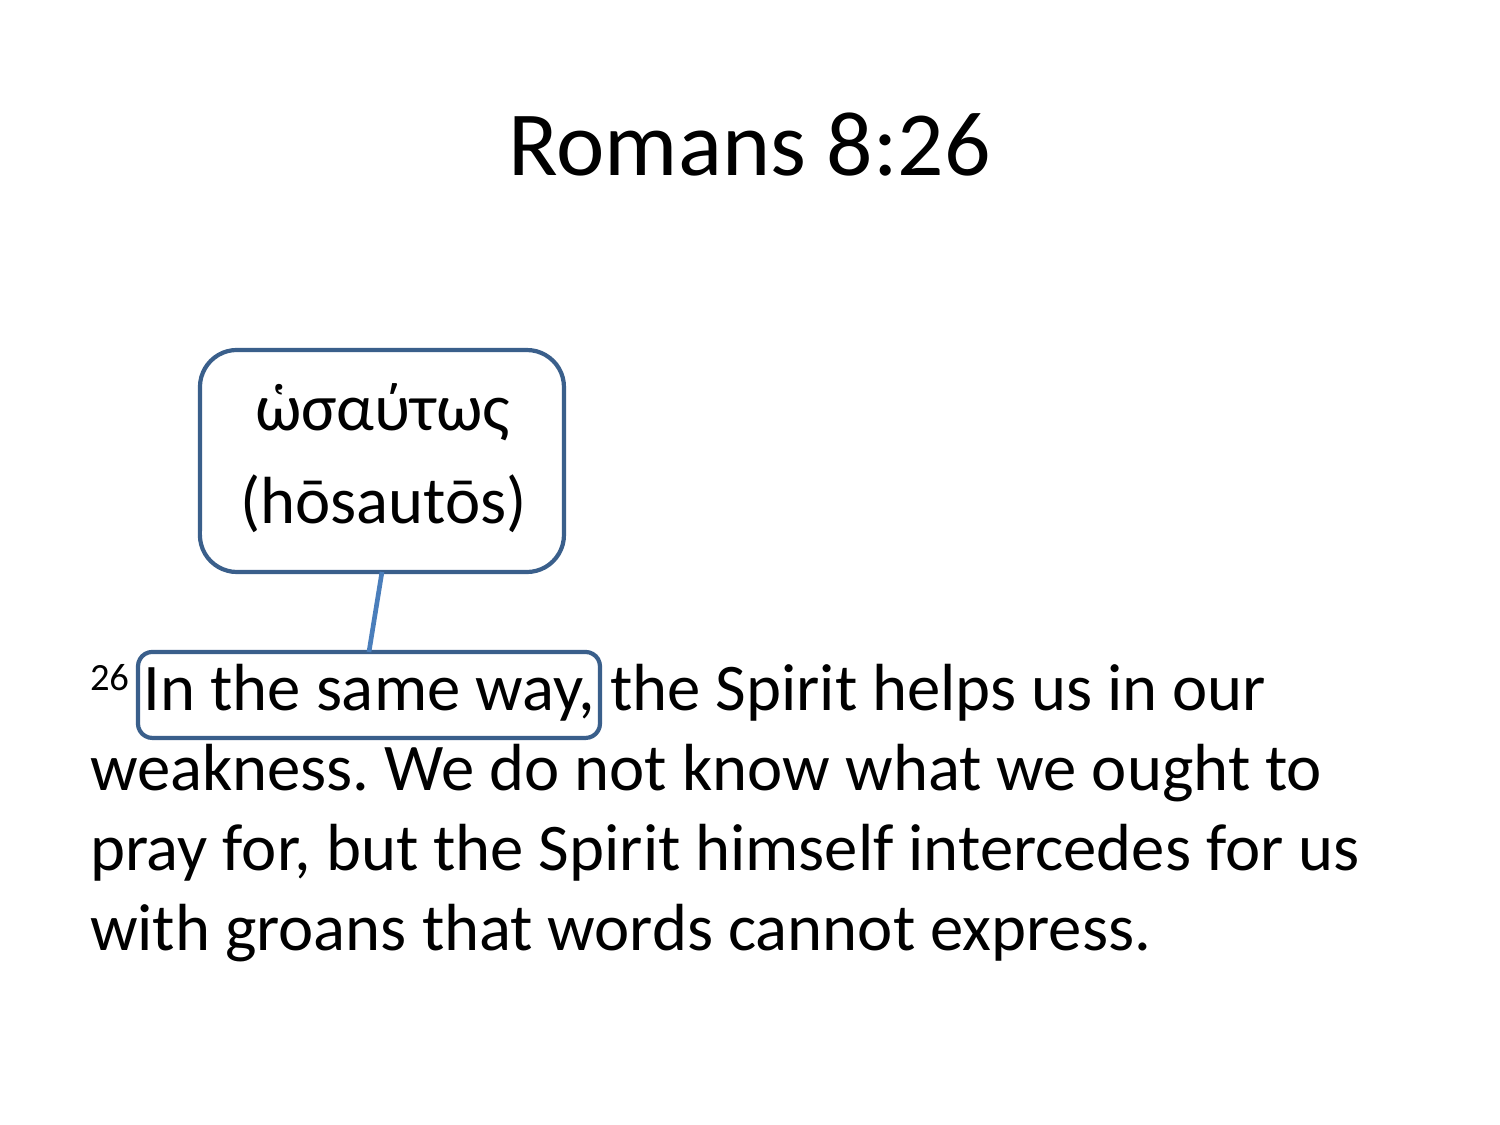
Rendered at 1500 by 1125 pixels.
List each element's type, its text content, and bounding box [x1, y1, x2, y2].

text_box [135, 649, 603, 741]
list ὡσαύτως (hōsautōs) 26 In the same way, the Spirit helps us in our weakness. We do not know what we ought to pray for, but the Spirit himself intercedes for us with groans that words cannot express. [75, 262, 1425, 1005]
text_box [368, 571, 383, 653]
title Romans 8:26 [75, 45, 1425, 233]
text_box [197, 347, 567, 575]
